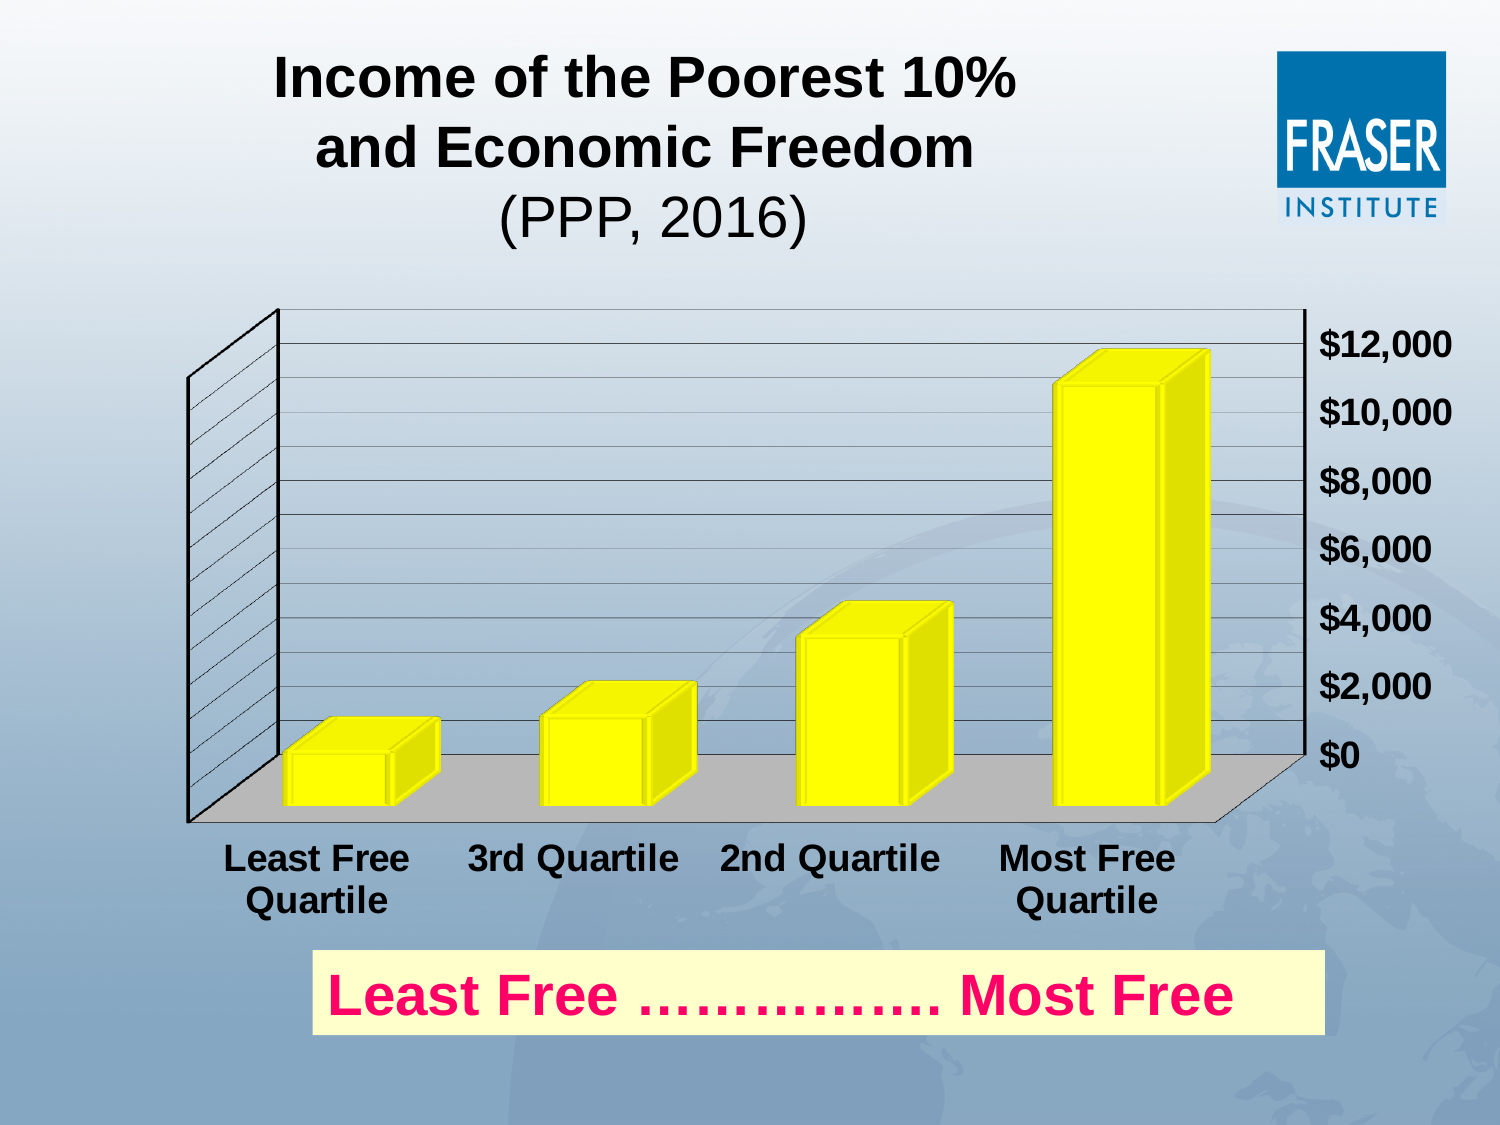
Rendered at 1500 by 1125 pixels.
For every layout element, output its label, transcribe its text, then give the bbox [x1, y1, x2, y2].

picture [1391, 120, 1410, 170]
text_box Least Free ……………. Most Free [312, 959, 1325, 1036]
picture [0, 0, 1500, 1125]
picture [1366, 119, 1387, 171]
title Income of the Poorest 10% and Economic Freedom (PPP, 2016) [0, 0, 1311, 277]
chart [0, 278, 1486, 951]
picture [1417, 120, 1439, 170]
picture [1313, 120, 1366, 170]
